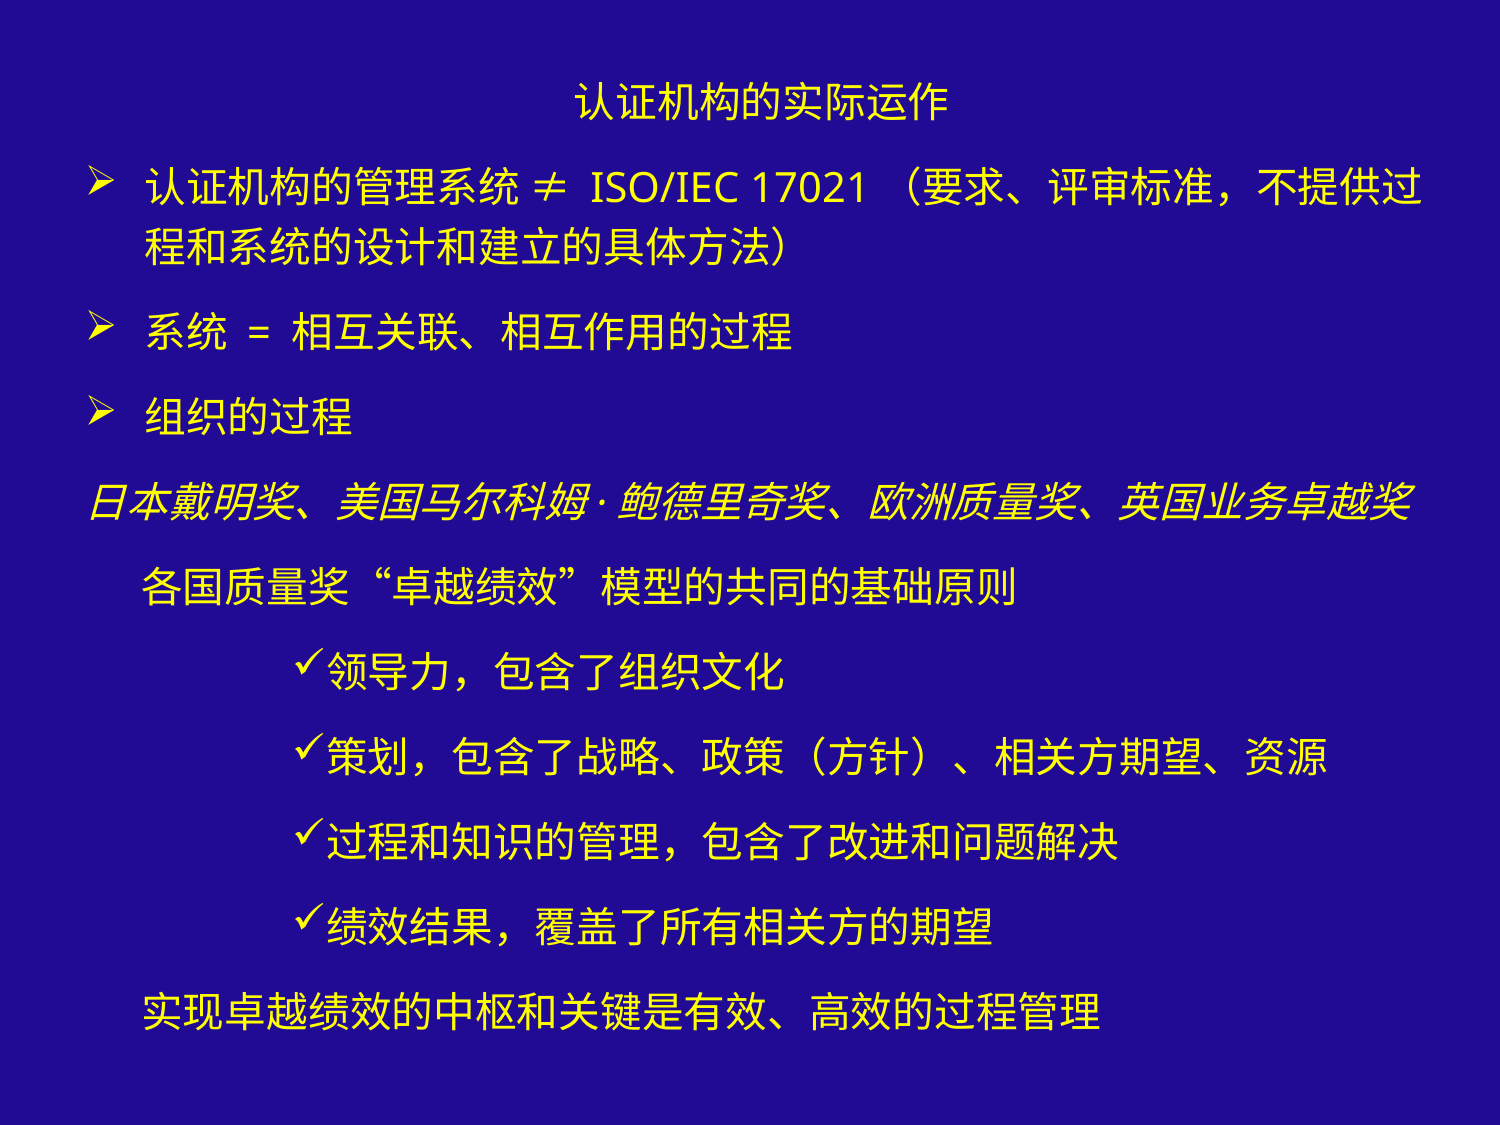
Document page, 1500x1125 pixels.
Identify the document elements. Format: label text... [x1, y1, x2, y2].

text_box 认证机构的实际运作 认证机构的管理系统 ≠ ISO/IEC 17021（要求、评审标准，不提供过程和系统的设计和建立的具体方法） 系统 = 相互关联、相互作用的过程 组织的过程 日本戴明奖、美国马尔科姆·鲍德里奇奖、欧洲质量奖、英国业务卓越奖 各国质量奖“卓越绩效”模型的共同的基础原则 领导力，包含了组织文化 策划，包含了战略、政策（方针）、相关方期望、资源 过程和知识的管理，包含了改进和问题解决 绩效结果，覆盖了所有相关方的期望 实现卓越绩效的中枢和关键是有效、高效的过程管理 [70, 58, 1454, 1044]
